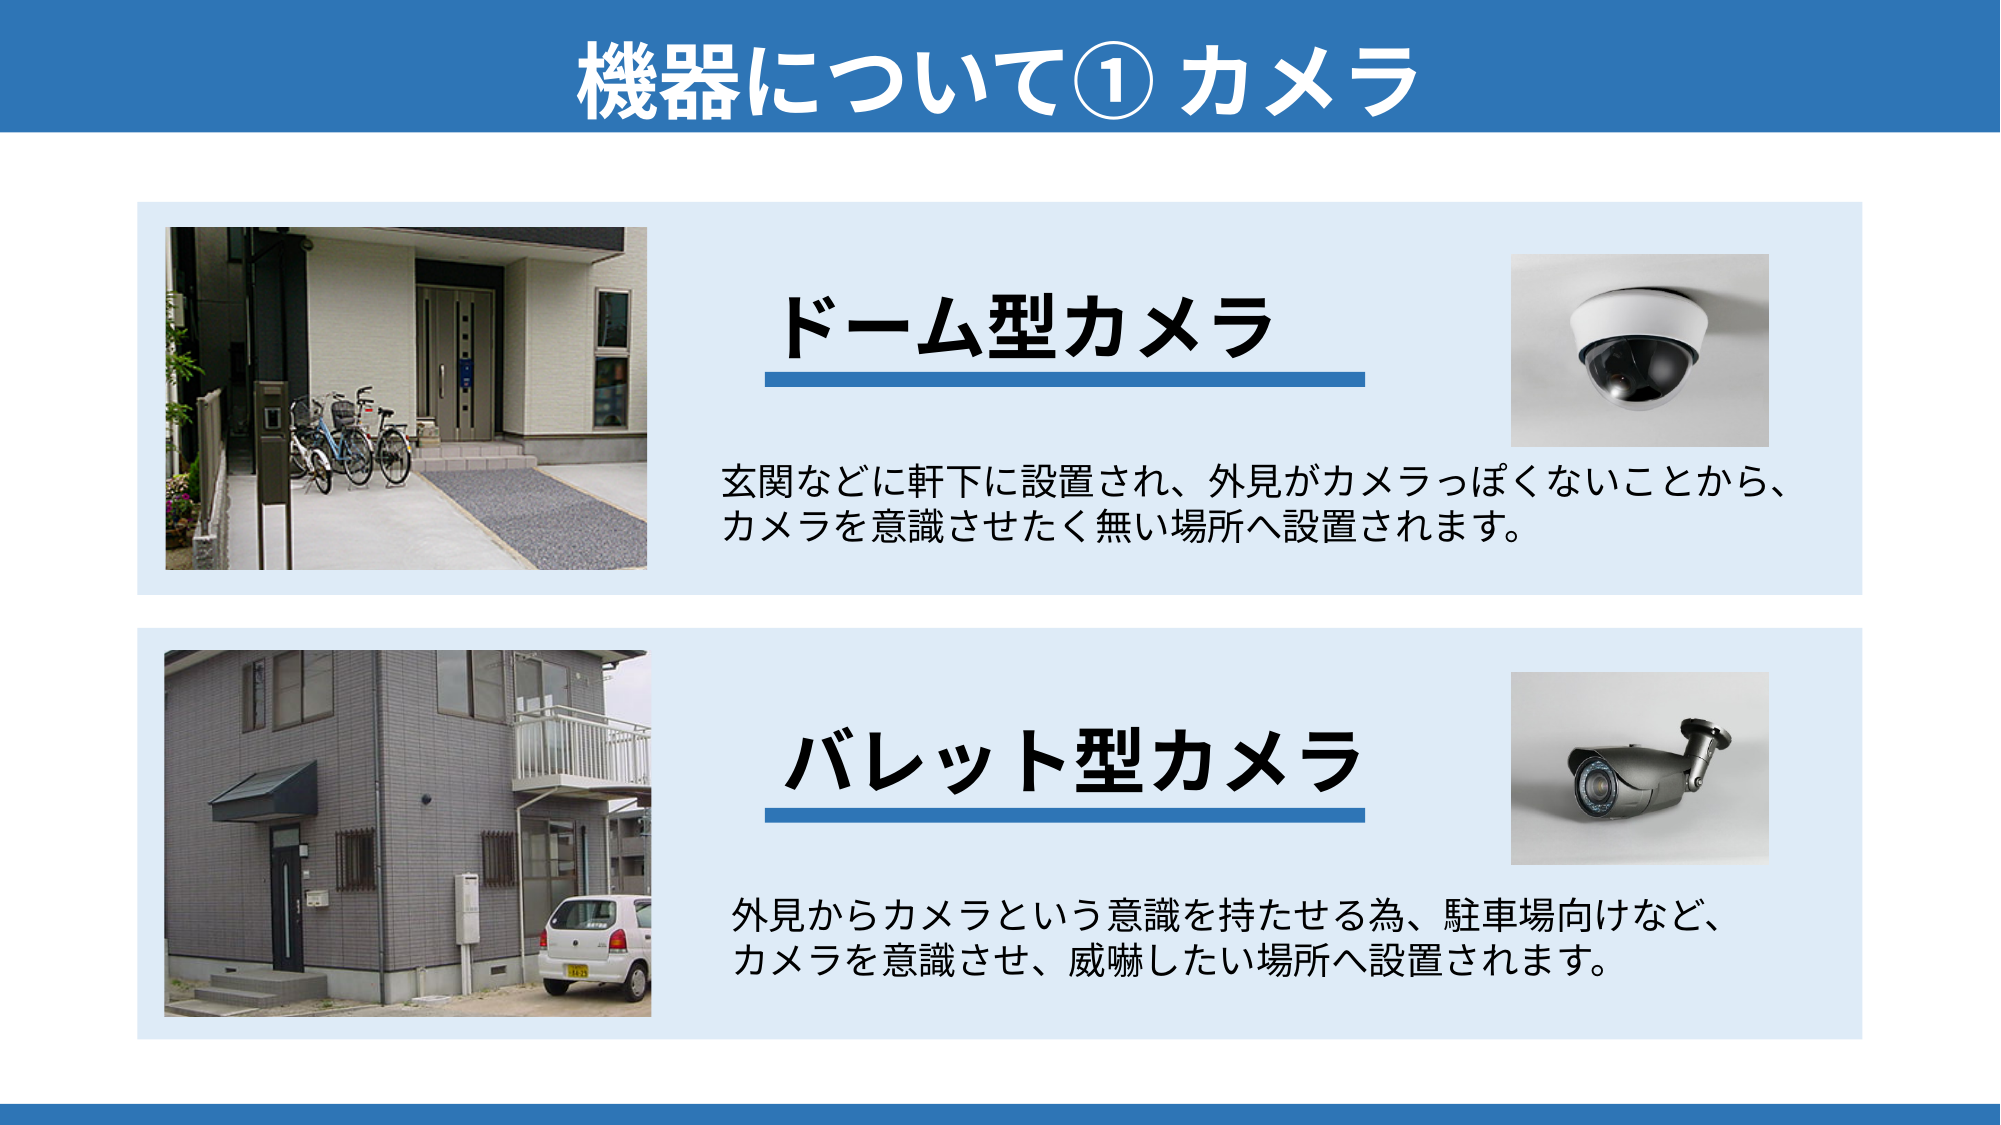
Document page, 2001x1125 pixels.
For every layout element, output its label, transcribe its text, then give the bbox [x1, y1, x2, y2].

text_box [764, 807, 1366, 824]
text_box [136, 201, 1863, 596]
text_box ドーム型カメラ [754, 274, 1294, 377]
picture [1511, 254, 1769, 447]
text_box [0, 0, 2000, 133]
text_box [136, 627, 1863, 1040]
text_box 機器について① カメラ [560, 21, 1440, 137]
picture [1511, 672, 1769, 865]
text_box 外見からカメラという意識を持たせる為、駐車場向けなど、 カメラを意識させ、威嚇したい場所へ設置されます。 [716, 884, 1757, 990]
text_box 玄関などに軒下に設置され、外見がカメラっぽくないことから、 カメラを意識させたく無い場所へ設置されます。 [705, 451, 1824, 556]
picture [164, 650, 652, 1017]
text_box [0, 1103, 2000, 1125]
text_box [764, 371, 1366, 388]
text_box バレット型カメラ [767, 708, 1382, 811]
picture [165, 227, 648, 570]
